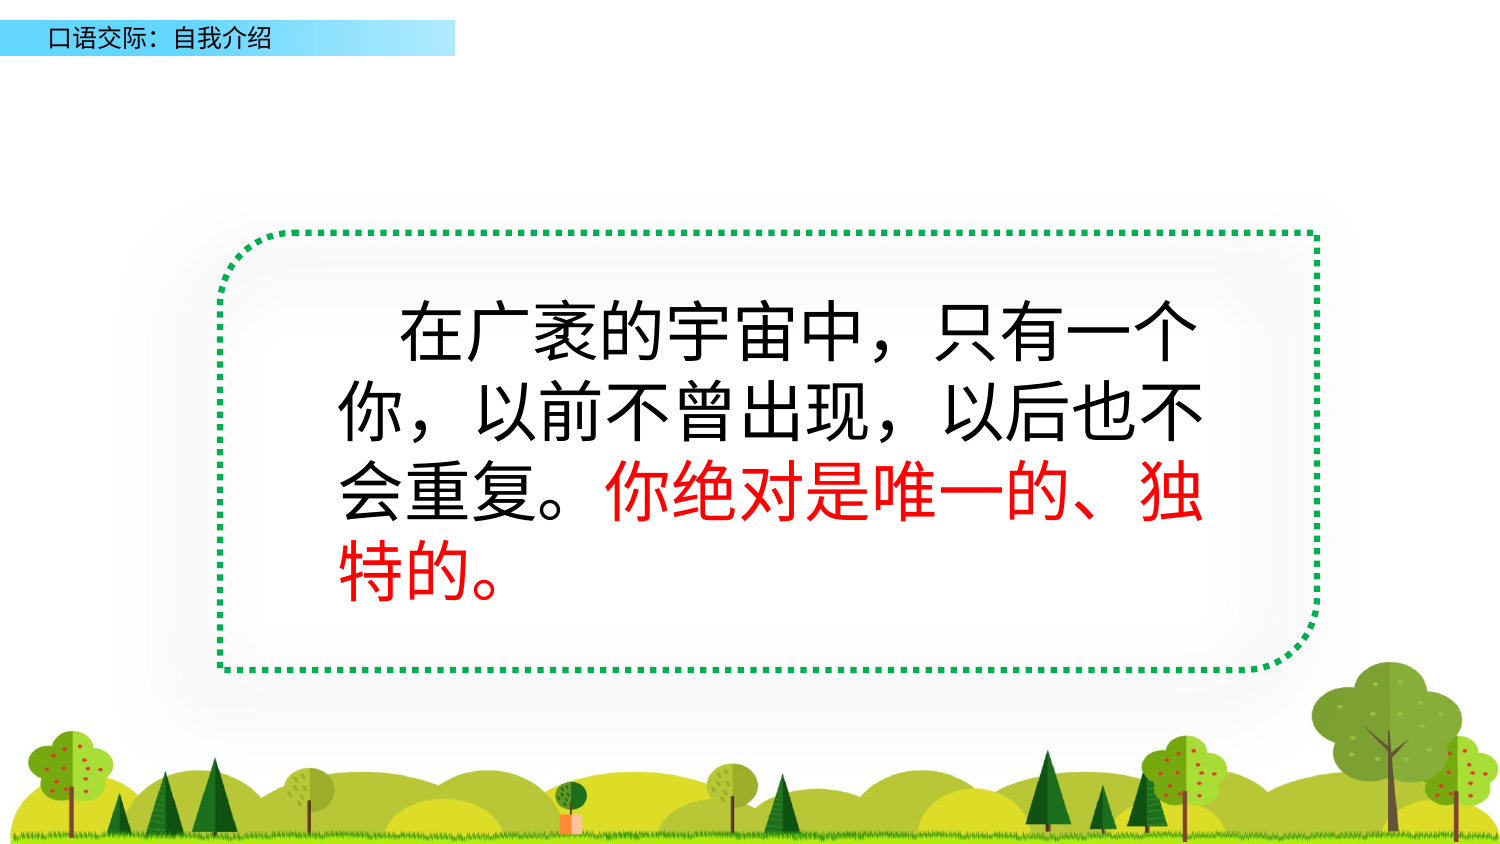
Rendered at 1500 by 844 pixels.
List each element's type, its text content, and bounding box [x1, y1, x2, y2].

text_box [217, 230, 1320, 673]
text_box 在广袤的宇宙中，只有一个你，以前不曾出现，以后也不会重复。你绝对是唯一的、独特的。 [322, 282, 1250, 617]
picture [10, 654, 1500, 844]
